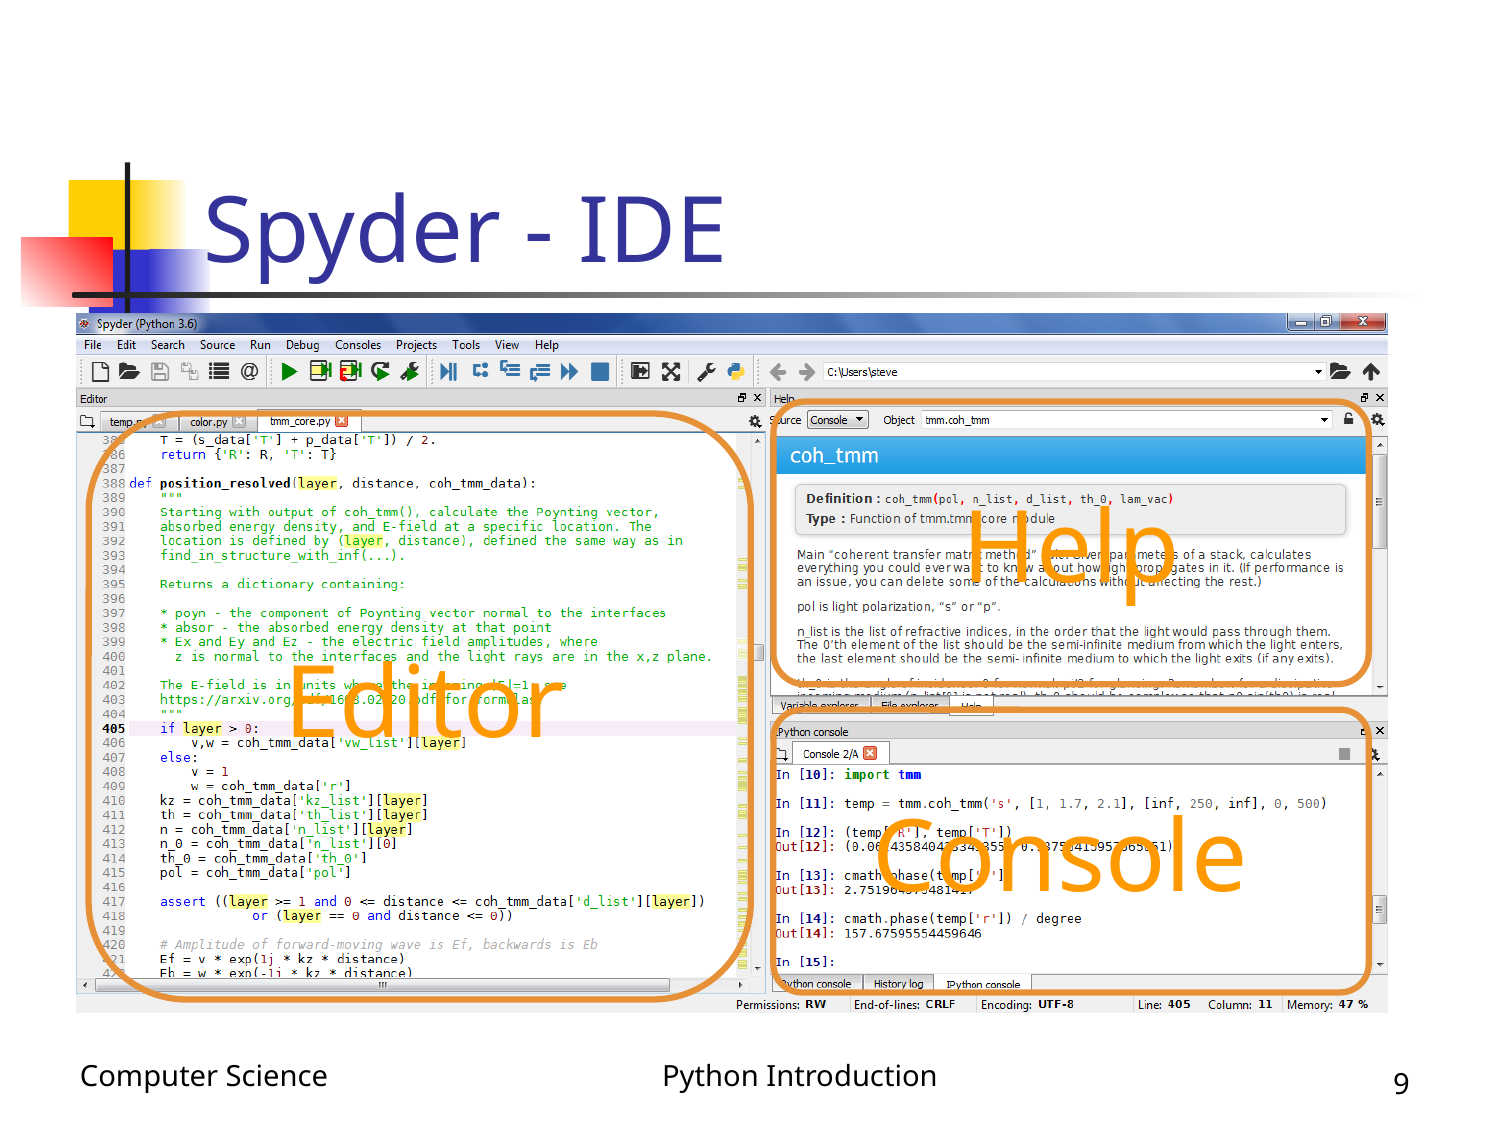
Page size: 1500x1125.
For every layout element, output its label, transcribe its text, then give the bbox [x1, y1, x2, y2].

title Spyder - IDE [188, 101, 1468, 289]
picture [76, 313, 1388, 1013]
slide_number ‹#› [1112, 1037, 1425, 1113]
